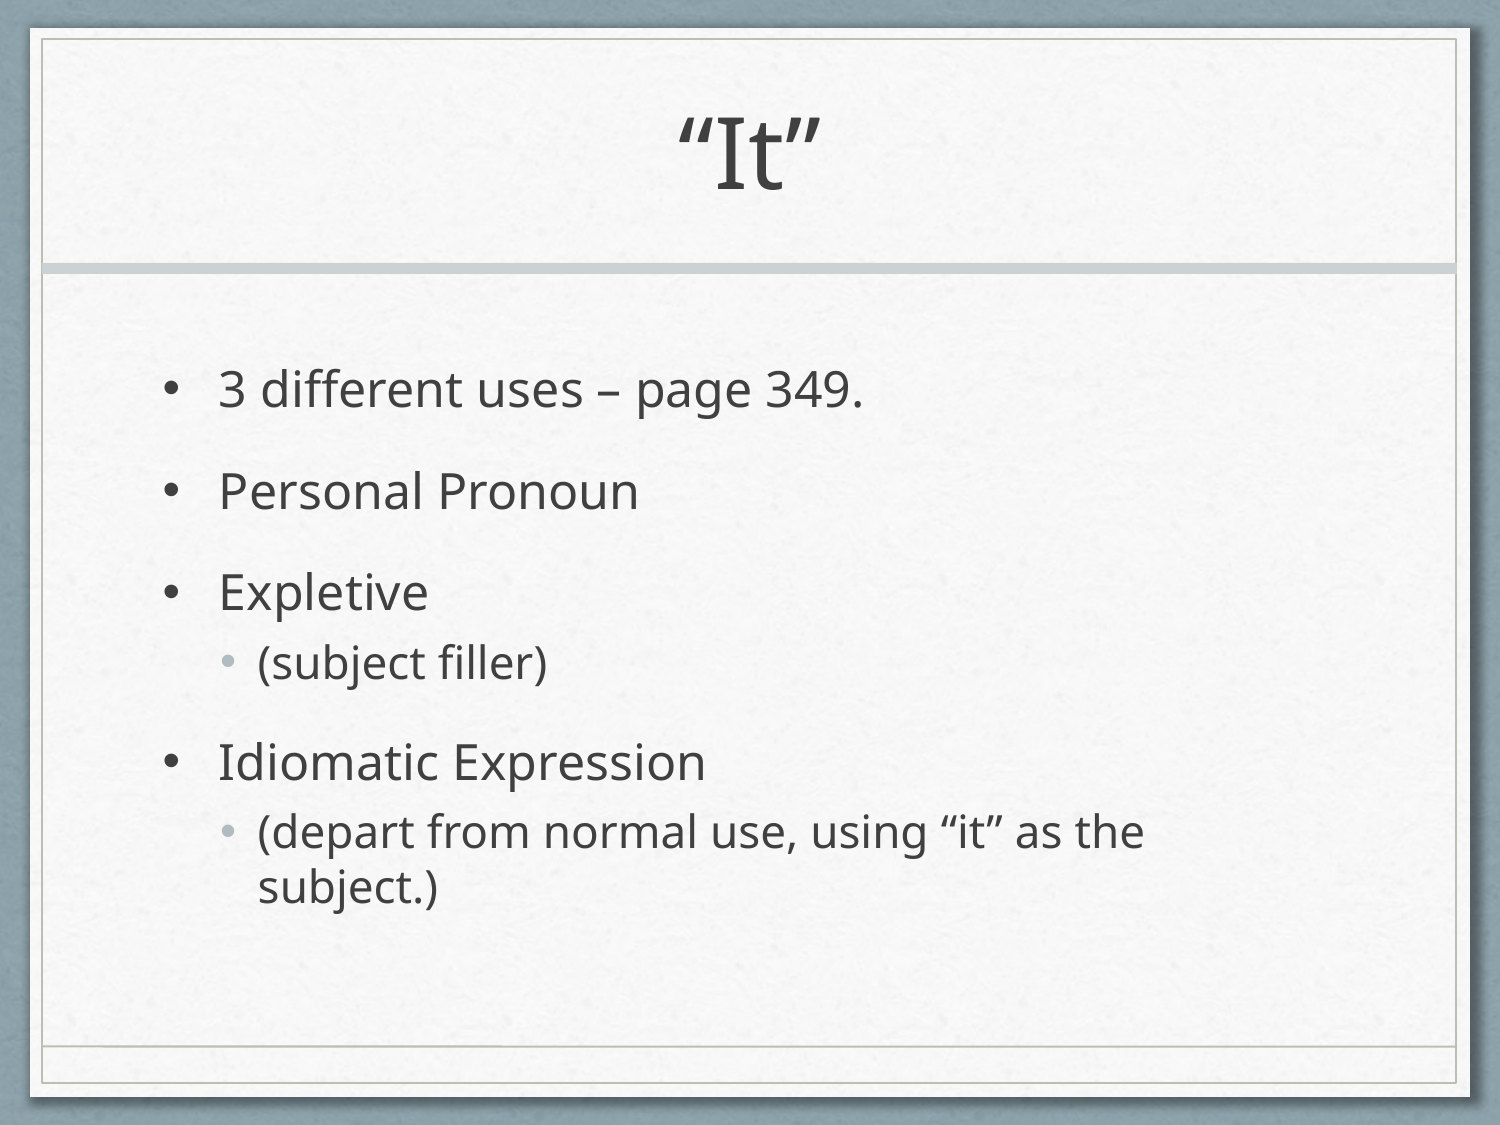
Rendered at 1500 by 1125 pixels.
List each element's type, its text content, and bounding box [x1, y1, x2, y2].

picture [30, 28, 1470, 1097]
list 3 different uses – page 349. Personal Pronoun Expletive (subject filler) Idiomatic Expression (depart from normal use, using “it” as the subject.) [147, 350, 1353, 995]
title “It” [147, 40, 1353, 260]
